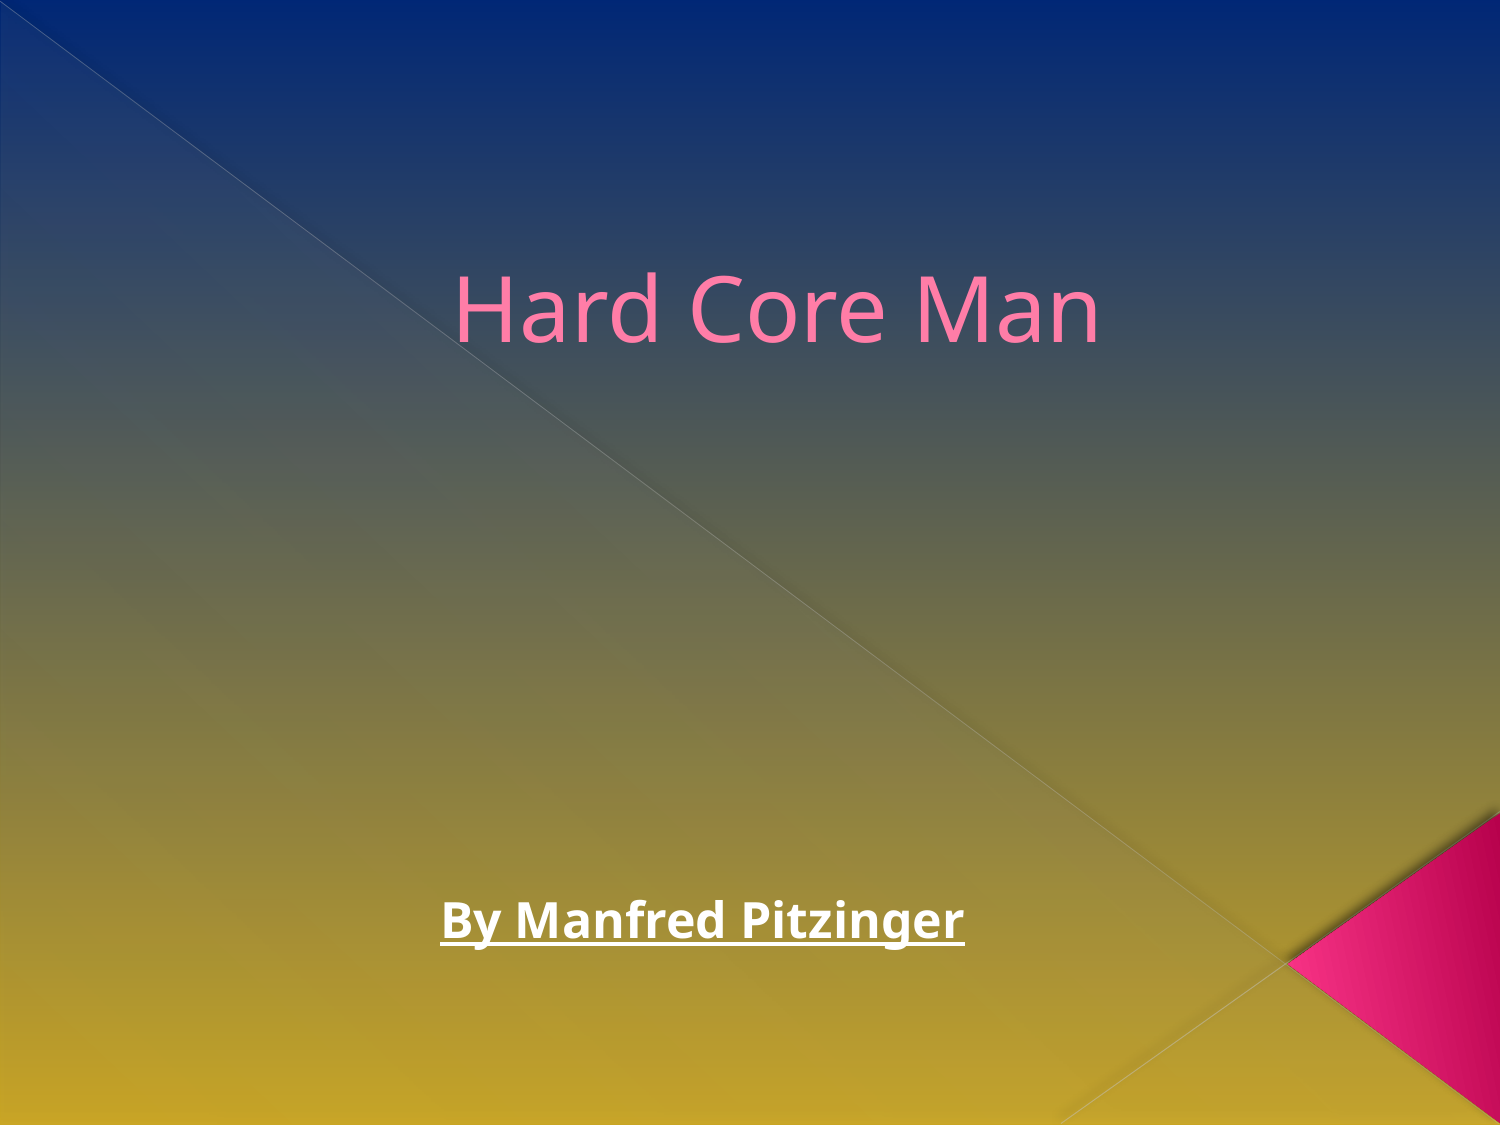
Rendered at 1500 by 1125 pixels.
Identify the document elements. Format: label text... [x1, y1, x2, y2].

title Hard Core Man [88, 127, 1412, 369]
text_box By Manfred Pitzinger [76, 881, 1329, 957]
